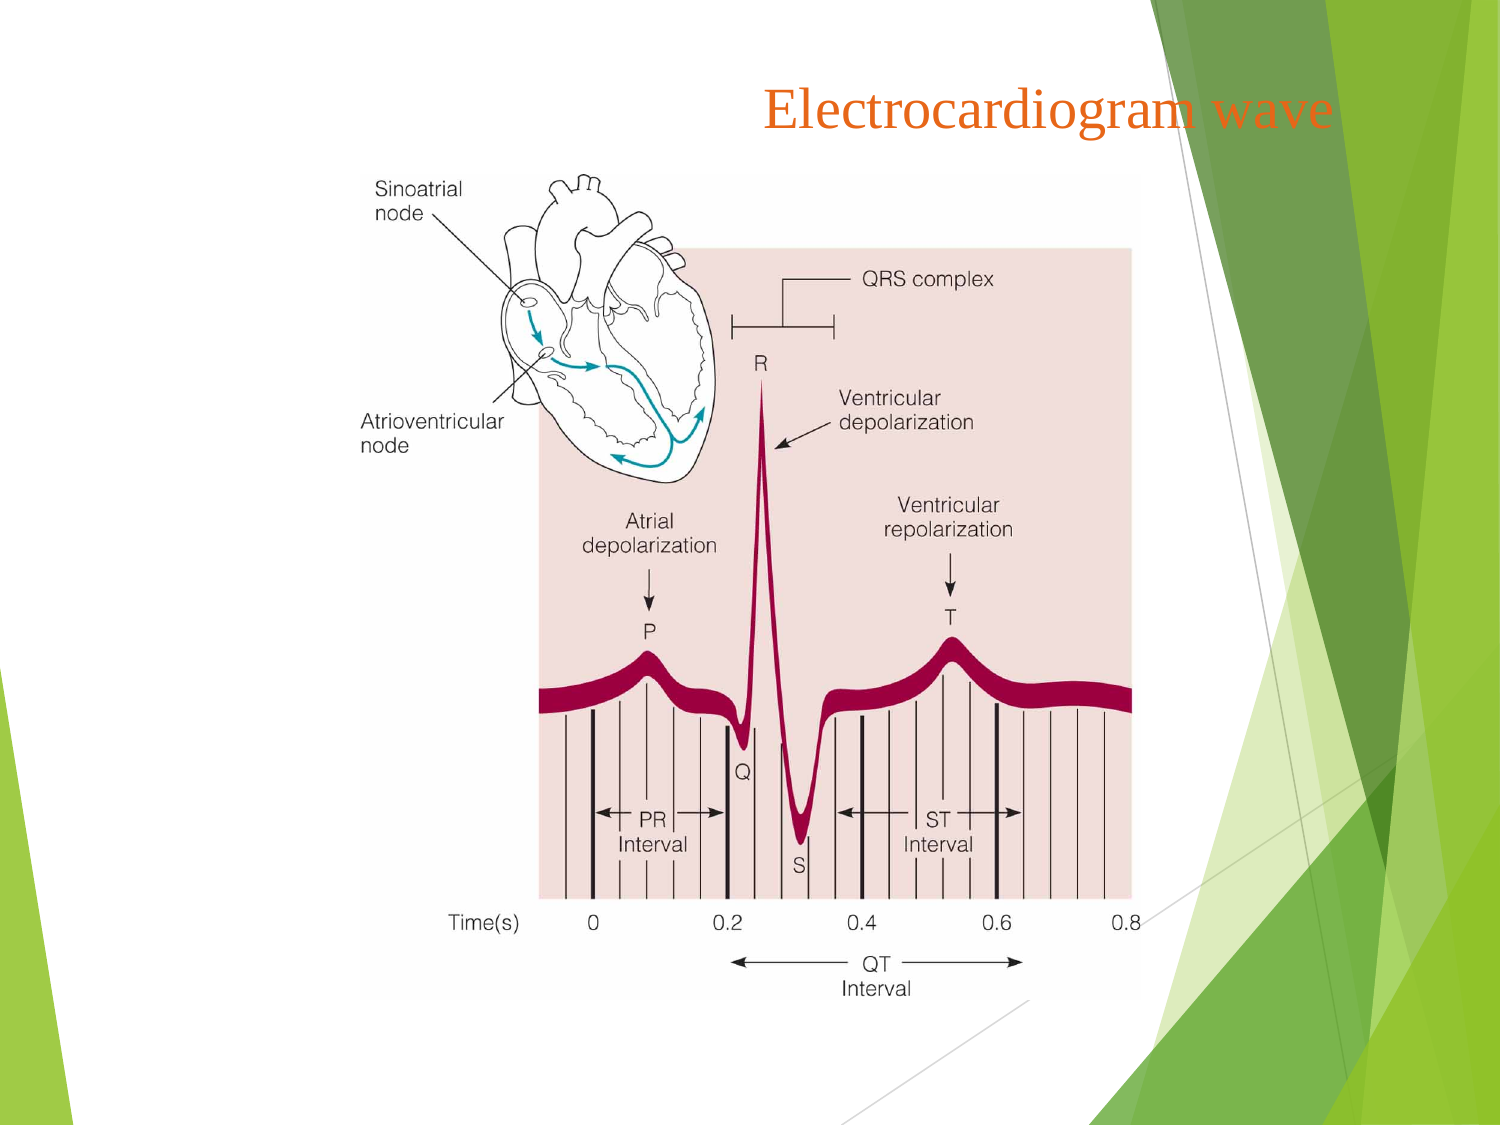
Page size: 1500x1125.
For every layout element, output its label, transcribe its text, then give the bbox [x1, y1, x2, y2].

picture [360, 174, 1141, 1000]
title Electrocardiogram wave [0, 62, 1350, 176]
